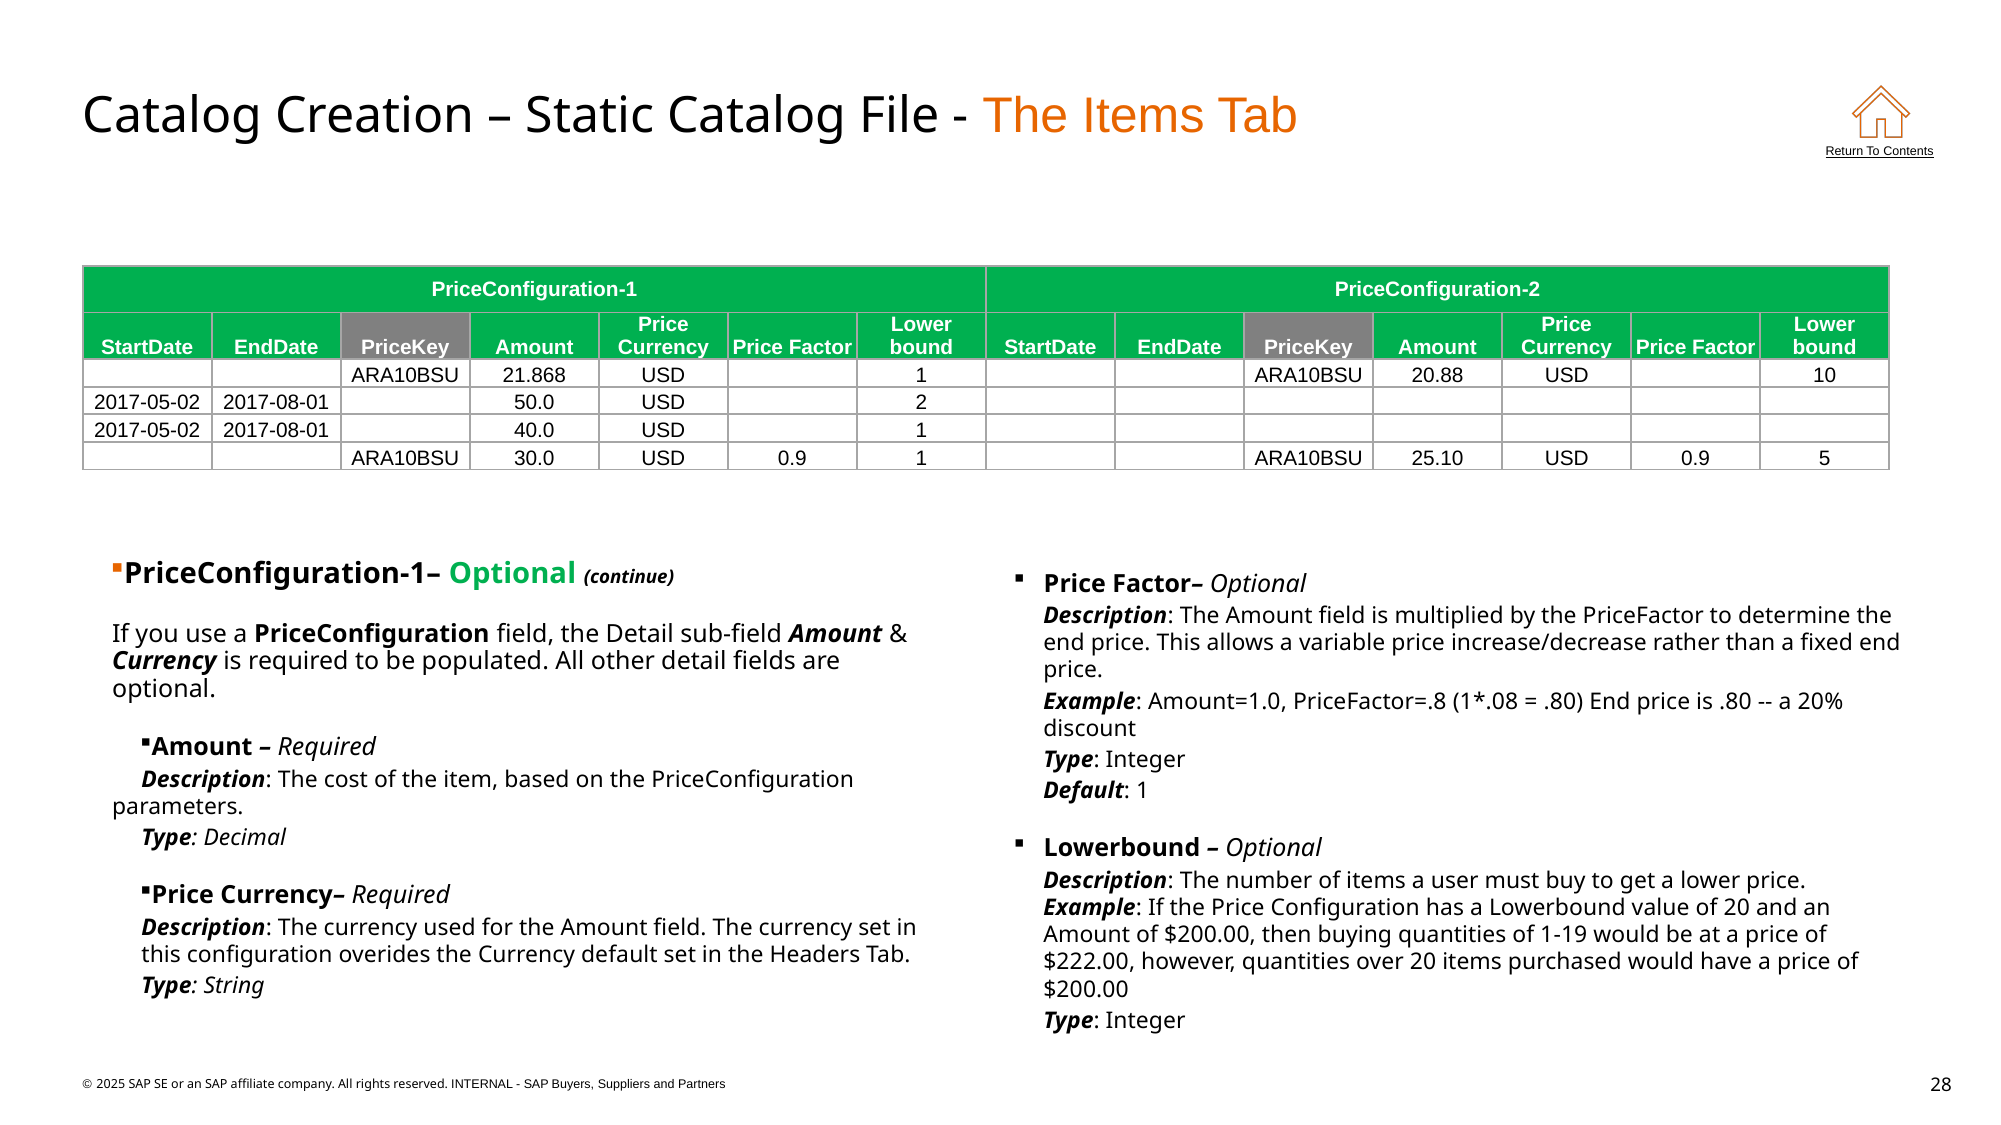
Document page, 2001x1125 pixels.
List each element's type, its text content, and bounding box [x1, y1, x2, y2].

table_cell 30.0 [471, 443, 598, 469]
table_cell [987, 443, 1114, 469]
table_cell 2017-08-01 [213, 415, 340, 441]
table_cell [1632, 360, 1759, 386]
table_cell 0.9 [1632, 443, 1759, 469]
table_cell 2 [858, 388, 985, 413]
table_cell Amount [1374, 313, 1501, 358]
table_header PriceConfiguration-1 [84, 267, 985, 312]
table_cell [1374, 415, 1501, 441]
picture [1847, 76, 1915, 145]
table_cell Price Factor [1632, 313, 1759, 358]
text_box Price Factor– Optional Description: The Amount field is multiplied by the PriceFactor to determine the end price. This allows a variable price increase/decrease rather than a fixed end price. Example: Amount=1.0, PriceFactor=.8 (1*.08 = .80) End price is .80 -- a 20% discount Type: Integer Default: 1 Lowerbound – Optional Description: The number of items a user must buy to get a lower price. Example: If the Price Configuration has a Lowerbound value of 20 and an Amount of $200.00, then buying quantities of 1-19 would be at a price of $222.00, however, quantities over 20 items purchased would have a price of $200.00 Type: Integer [998, 562, 1918, 1041]
table_cell StartDate [987, 313, 1114, 358]
table_cell StartDate [84, 313, 211, 358]
table_cell [1116, 415, 1243, 441]
table_cell USD [600, 388, 727, 413]
table_cell [1632, 415, 1759, 441]
table_cell EndDate [213, 313, 340, 358]
table_cell 1 [858, 415, 985, 441]
table_cell 2017-05-02 [84, 388, 211, 413]
table_cell [342, 388, 469, 413]
table_cell [1761, 388, 1888, 413]
table_cell PriceKey [342, 313, 469, 358]
table_cell USD [600, 360, 727, 386]
table_cell [1245, 388, 1372, 413]
table_cell [1374, 388, 1501, 413]
table_cell [213, 443, 340, 469]
table_cell 0.9 [729, 443, 856, 469]
table_cell ARA10BSU [1245, 443, 1372, 469]
table_cell [84, 360, 211, 386]
table_cell 25.10 [1374, 443, 1501, 469]
table_cell [84, 443, 211, 469]
table_cell [1245, 415, 1372, 441]
table_cell [213, 360, 340, 386]
table_cell 2017-08-01 [213, 388, 340, 413]
table_cell 2017-05-02 [84, 415, 211, 441]
table_cell 50.0 [471, 388, 598, 413]
table_cell 10 [1761, 360, 1888, 386]
text_box PriceConfiguration-1– Optional (continue) If you use a PriceConfiguration field, the Detail sub-field Amount & Currency is required to be populated. All other detail fields are optional. Amount – Required Description: The cost of the item, based on the PriceConfiguration parameters. Type: Decimal Price Currency– Required Description: The currency used for the Amount field. The currency set in this configuration overides the Currency default set in the Headers Tab. Type: String [82, 562, 942, 999]
table_cell Lower bound [858, 313, 985, 358]
table_cell USD [600, 443, 727, 469]
table_cell [1503, 415, 1630, 441]
table_cell Lower bound [1761, 313, 1888, 358]
table_cell Price Currency [600, 313, 727, 358]
table_cell 21.868 [471, 360, 598, 386]
table_cell 20.88 [1374, 360, 1501, 386]
table_cell ARA10BSU [1245, 360, 1372, 386]
table_cell ARA10BSU [342, 443, 469, 469]
table_cell [729, 388, 856, 413]
table_cell [987, 388, 1114, 413]
table_cell [1116, 443, 1243, 469]
table_cell 1 [858, 443, 985, 469]
table_cell [729, 415, 856, 441]
table_cell 40.0 [471, 415, 598, 441]
table_cell [729, 360, 856, 386]
table_cell USD [1503, 360, 1630, 386]
table_cell [987, 360, 1114, 386]
title Catalog Creation – Static Catalog File - The Items Tab [82, 82, 1810, 144]
table_cell Amount [471, 313, 598, 358]
table_cell 5 [1761, 443, 1888, 469]
table_cell [1503, 388, 1630, 413]
table_cell [1632, 388, 1759, 413]
table_cell Price Currency [1503, 313, 1630, 358]
table_cell 1 [858, 360, 985, 386]
table_cell PriceKey [1245, 313, 1372, 358]
table_header PriceConfiguration-2 [987, 267, 1888, 312]
table_cell [1761, 415, 1888, 441]
table_cell [1116, 388, 1243, 413]
table_cell Price Factor [729, 313, 856, 358]
table_cell [342, 415, 469, 441]
table_cell EndDate [1116, 313, 1243, 358]
table_cell ARA10BSU [342, 360, 469, 386]
table_cell USD [1503, 443, 1630, 469]
table_cell [1116, 360, 1243, 386]
table_cell [987, 415, 1114, 441]
table_cell USD [600, 415, 727, 441]
